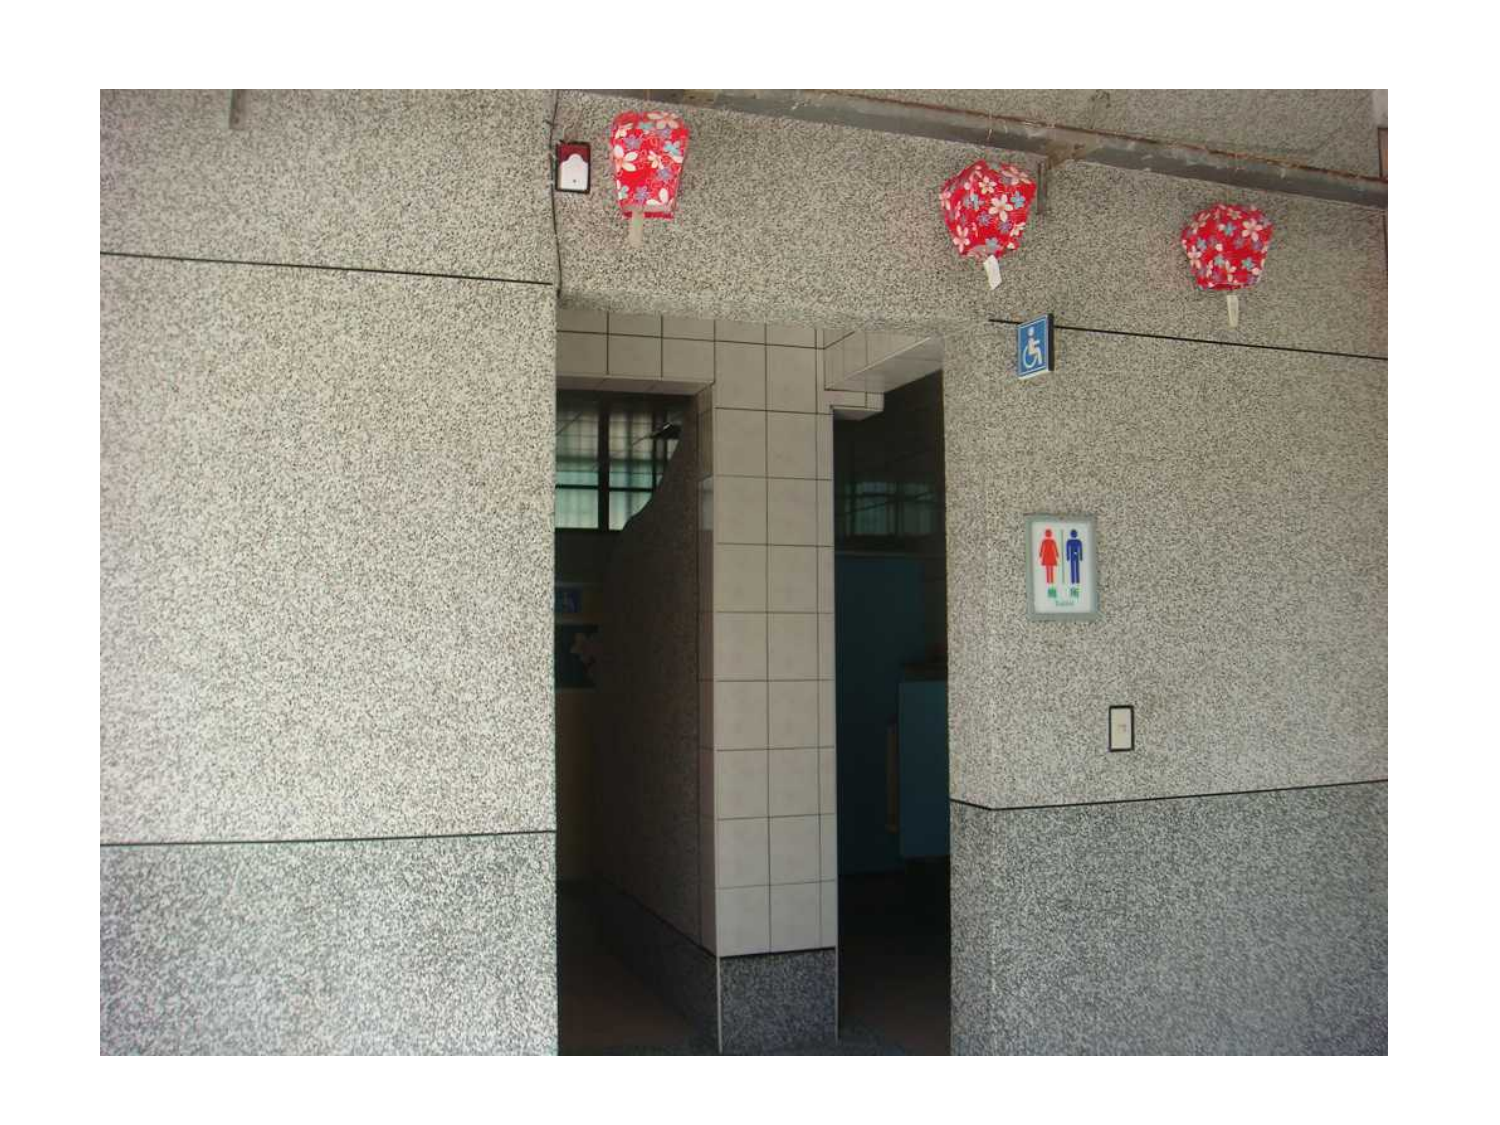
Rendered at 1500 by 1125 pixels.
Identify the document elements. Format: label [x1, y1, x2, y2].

list [100, 89, 1389, 1056]
